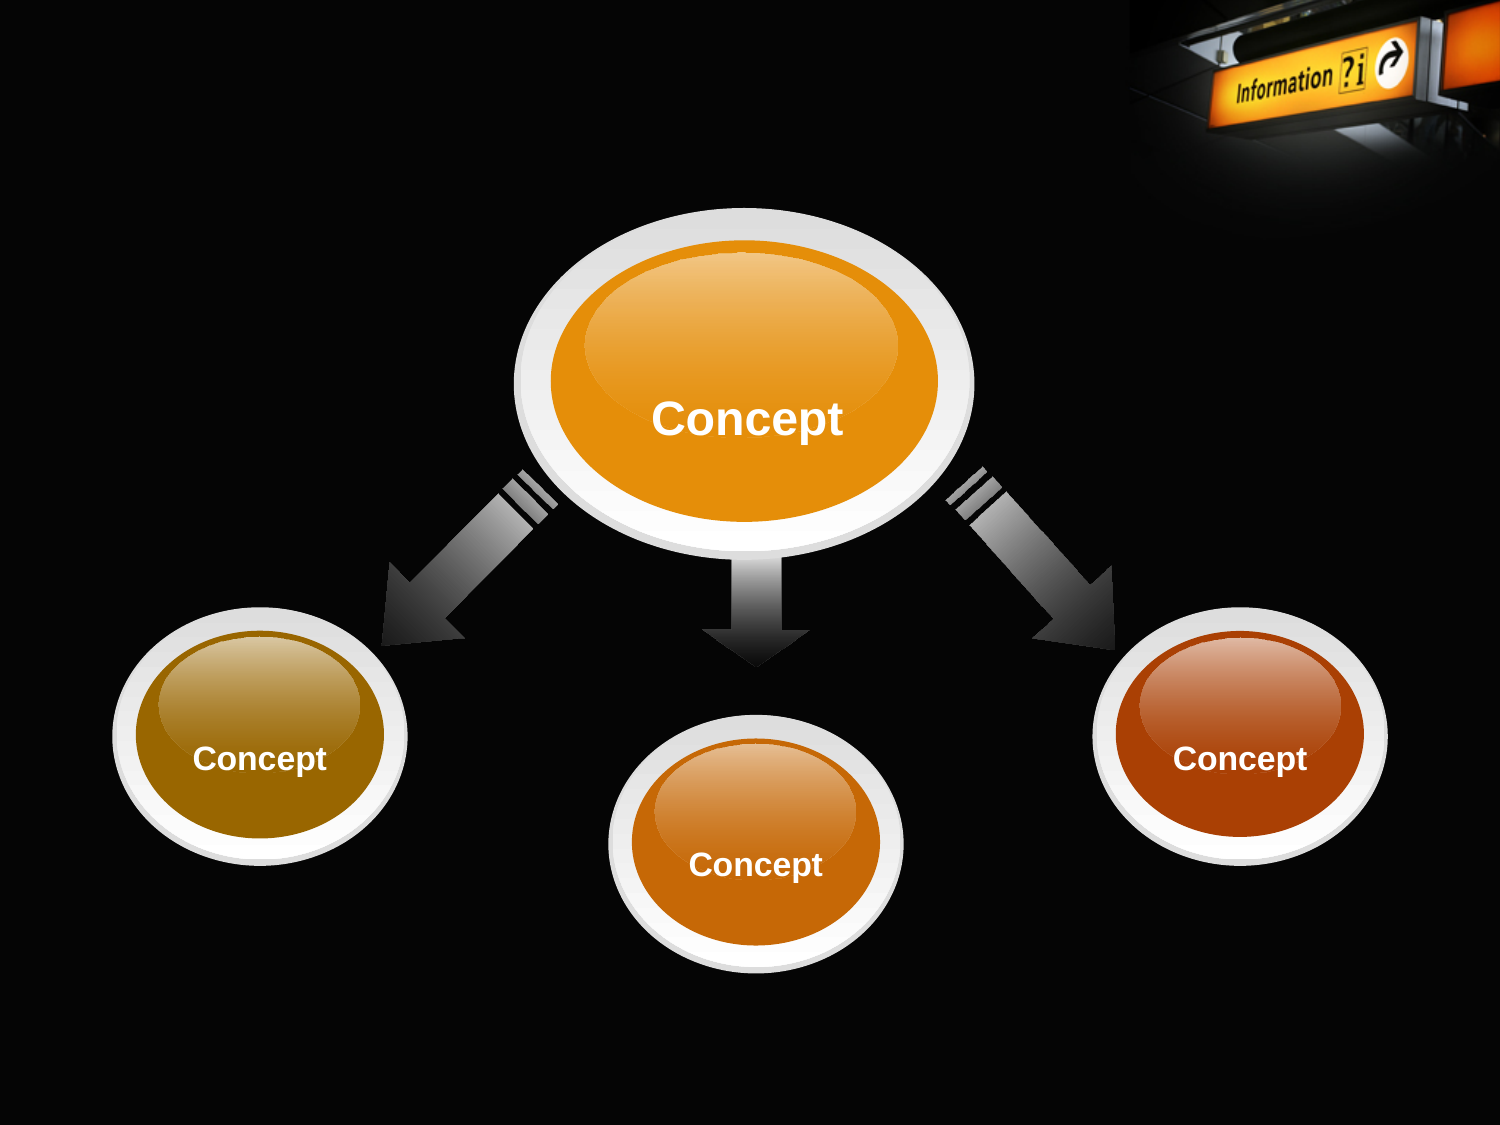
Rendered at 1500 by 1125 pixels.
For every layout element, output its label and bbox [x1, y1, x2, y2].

text_box [1092, 606, 1389, 867]
text_box [502, 483, 508, 495]
picture [0, 0, 1500, 1125]
text_box [979, 466, 987, 479]
text_box [702, 569, 810, 667]
text_box [385, 493, 508, 643]
text_box [111, 606, 408, 867]
text_box [979, 492, 1113, 645]
text_box [979, 476, 1002, 507]
text_box [513, 207, 975, 561]
text_box [608, 714, 904, 974]
